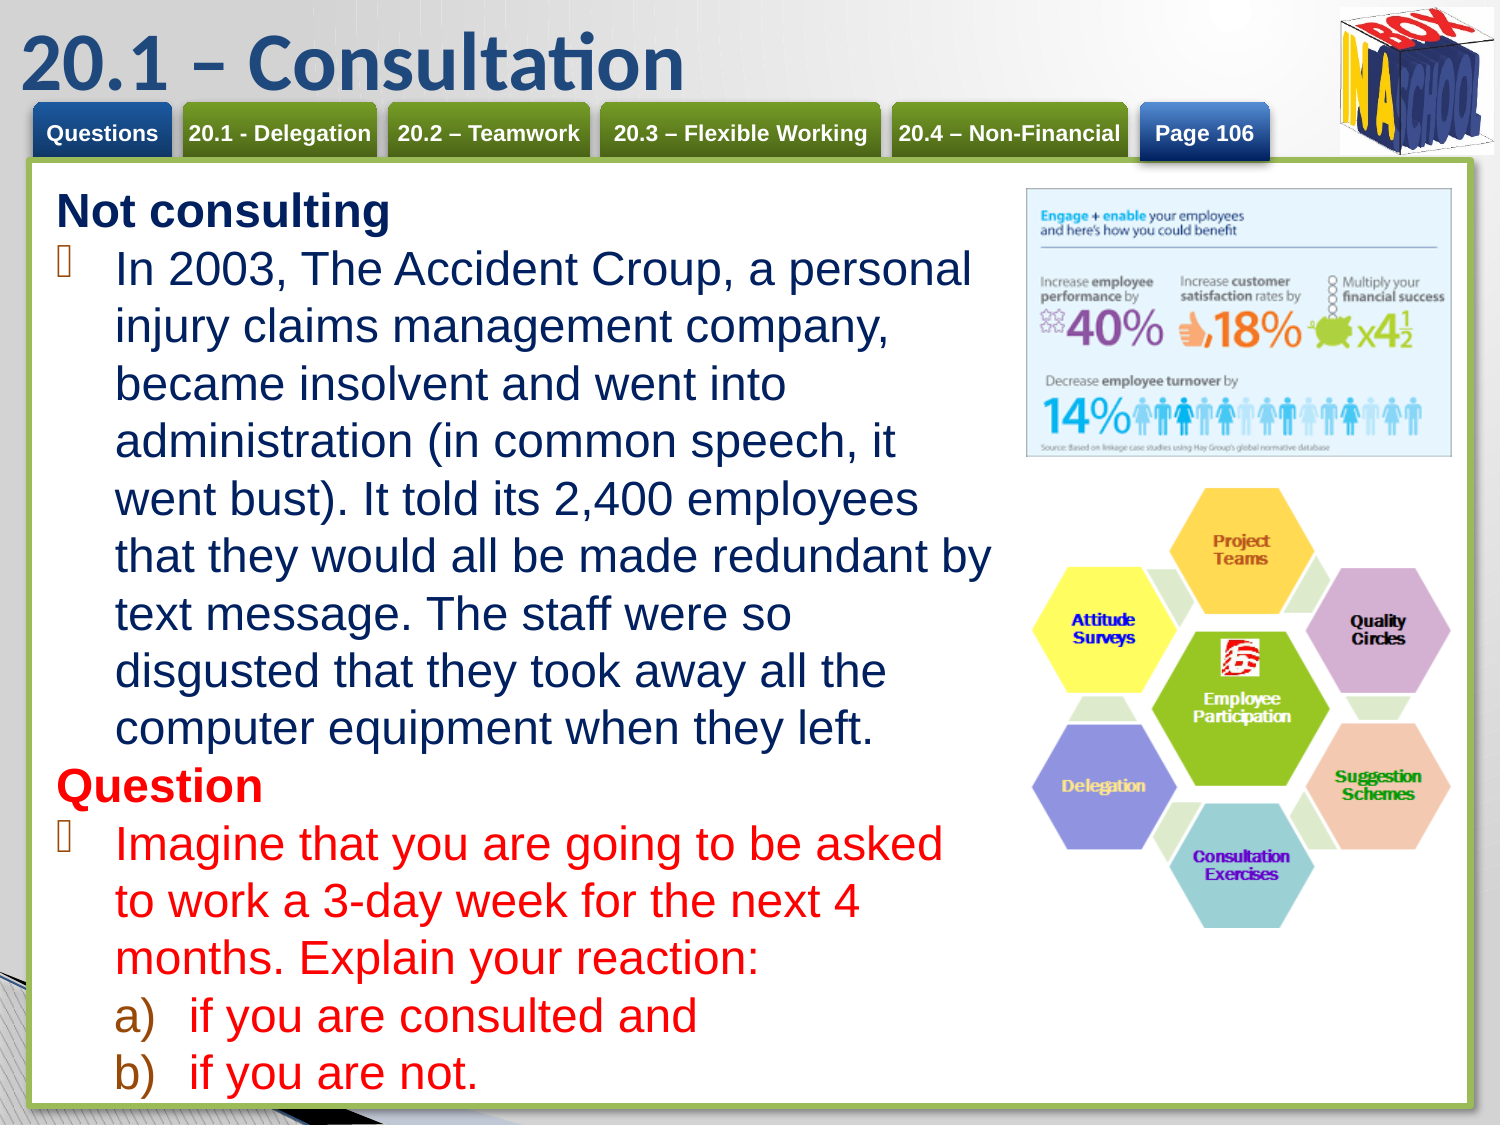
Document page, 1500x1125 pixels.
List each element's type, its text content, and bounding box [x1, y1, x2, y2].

picture [1026, 483, 1453, 928]
picture [281, 1114, 303, 1125]
text_box Not consulting In 2003, The Accident Croup, a personal injury claims management company, became insolvent and went into administration (in common speech, it went bust). It told its 2,400 employees that they would all be made redundant by text message. The staff were so disgusted that they took away all the computer equipment when they left. Question Imagine that you are going to be asked to work a 3-day week for the next 4 months. Explain your reaction: if you are consulted and if you are not. [41, 172, 1010, 1107]
text_box Page 106 [1139, 101, 1270, 161]
title 20.1 – Consultation [5, 11, 1270, 102]
picture [1340, 7, 1495, 155]
picture [1026, 188, 1453, 457]
